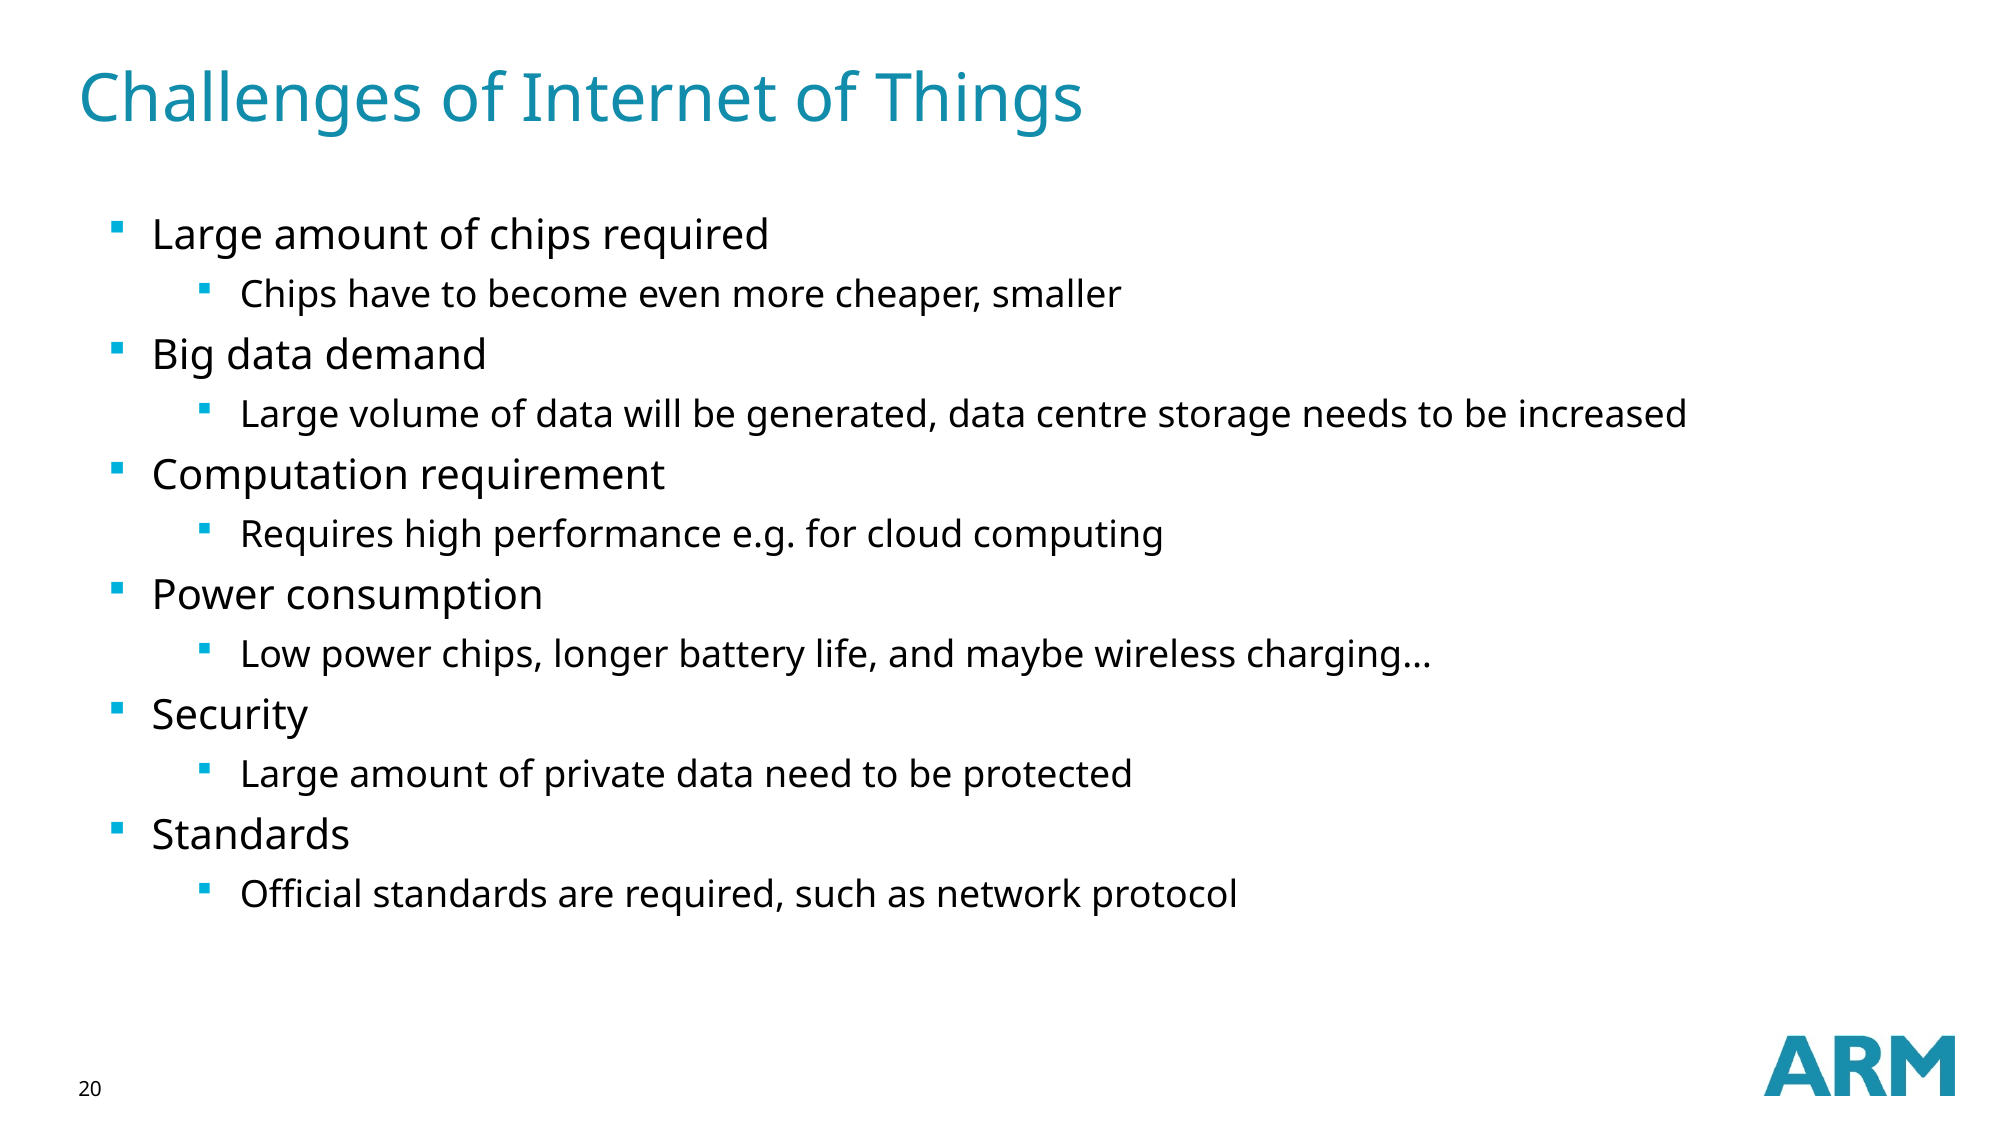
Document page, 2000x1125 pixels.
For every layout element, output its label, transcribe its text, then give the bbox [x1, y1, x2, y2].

title Challenges of Internet of Things [78, 55, 1910, 150]
picture [1763, 1035, 1955, 1096]
list Large amount of chips required Chips have to become even more cheaper, smaller Big data demand Large volume of data will be generated, data centre storage needs to be increased Computation requirement Requires high performance e.g. for cloud computing Power consumption Low power chips, longer battery life, and maybe wireless charging… Security Large amount of private data need to be protected Standards Official standards are required, such as network protocol [108, 207, 1909, 1004]
